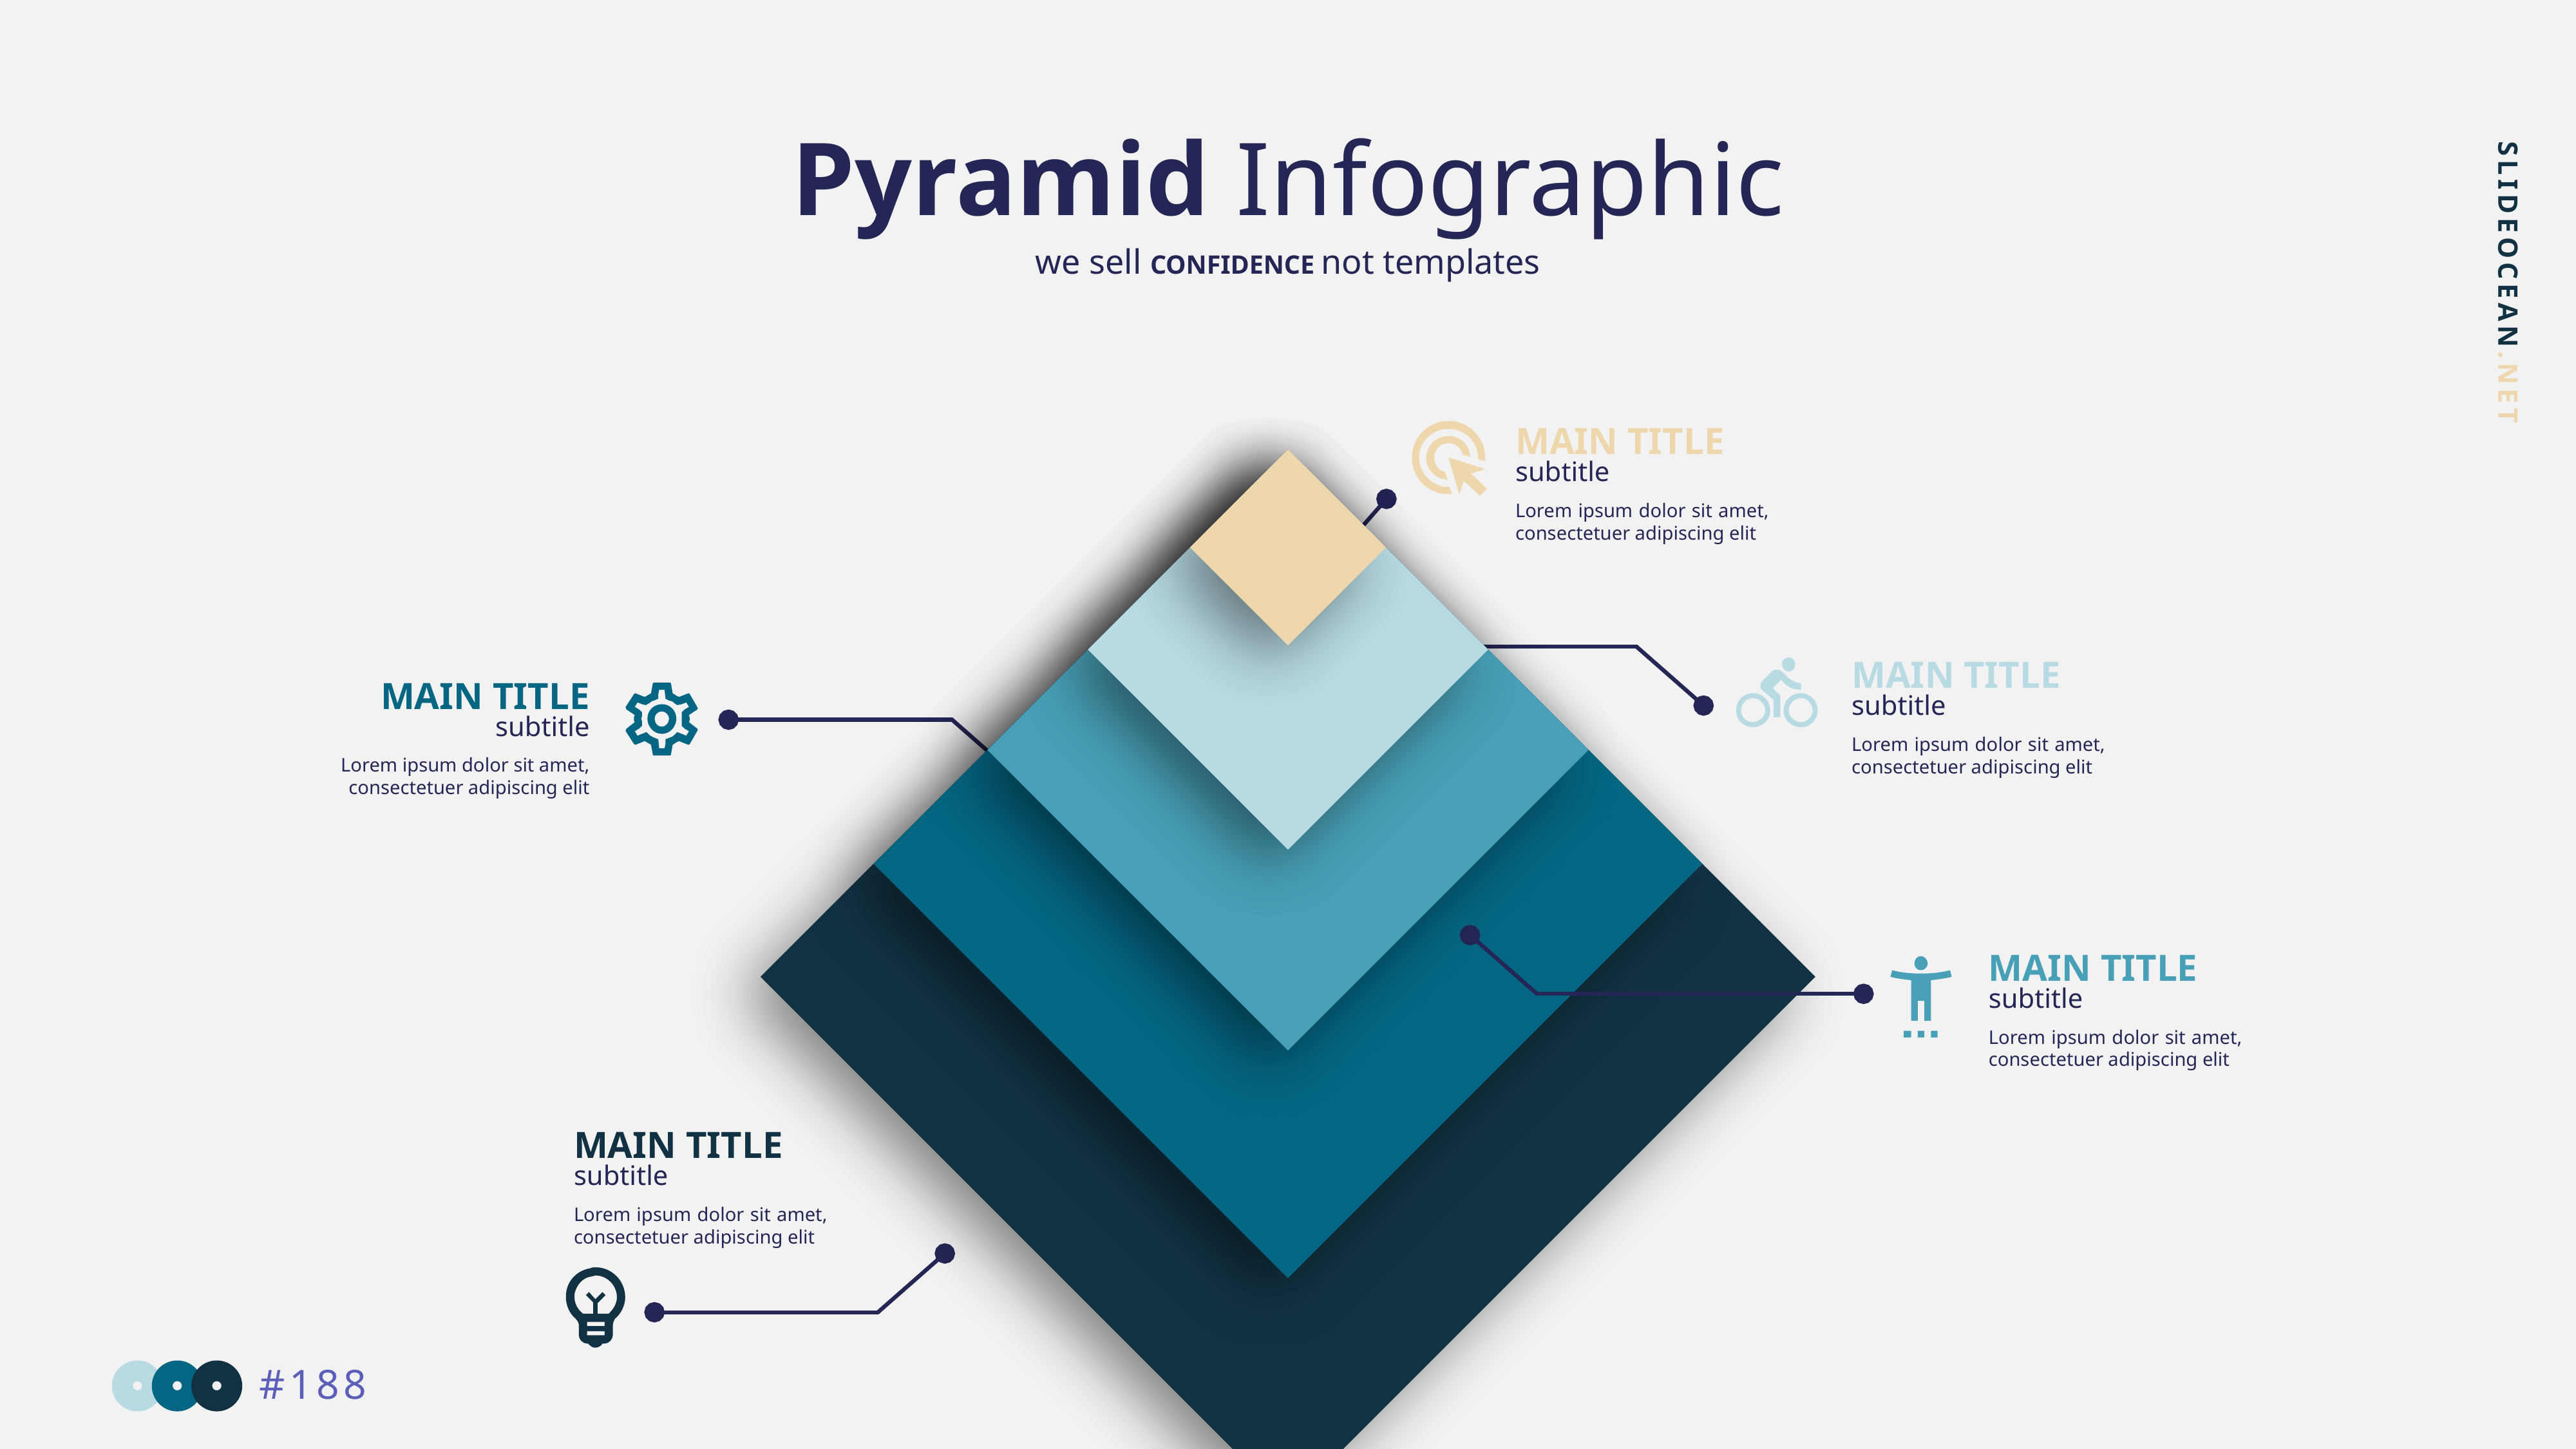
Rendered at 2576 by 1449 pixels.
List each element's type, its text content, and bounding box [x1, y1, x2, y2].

text_box [1475, 757, 1704, 930]
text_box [1327, 493, 1392, 567]
text_box [1760, 670, 1801, 717]
text_box [1917, 1030, 1925, 1037]
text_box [1978, 939, 2253, 1076]
text_box [1890, 970, 1952, 1021]
text_box we sell CONFIDENCE not templates [1026, 241, 1550, 285]
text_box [564, 1267, 626, 1349]
text_box Pyramid Infographic [782, 110, 1794, 241]
text_box [625, 682, 698, 756]
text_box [1464, 930, 1869, 999]
text_box [1931, 1030, 1938, 1037]
text_box [1448, 457, 1487, 496]
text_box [564, 1116, 838, 1253]
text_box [1408, 641, 1709, 711]
text_box [1783, 693, 1818, 728]
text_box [649, 1248, 950, 1318]
text_box #188 [259, 1359, 411, 1408]
text_box [1188, 448, 1368, 647]
text_box [872, 793, 1568, 1280]
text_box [1842, 646, 2116, 783]
text_box [1696, 871, 1770, 930]
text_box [326, 667, 600, 804]
text_box [1904, 1030, 1911, 1037]
text_box [759, 907, 1794, 1449]
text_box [1506, 413, 1779, 550]
text_box [1019, 692, 1590, 1052]
text_box [1086, 554, 1482, 851]
text_box [1781, 657, 1795, 672]
text_box [1914, 956, 1928, 971]
text_box [1412, 421, 1486, 495]
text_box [723, 714, 1025, 784]
text_box [1736, 693, 1770, 728]
